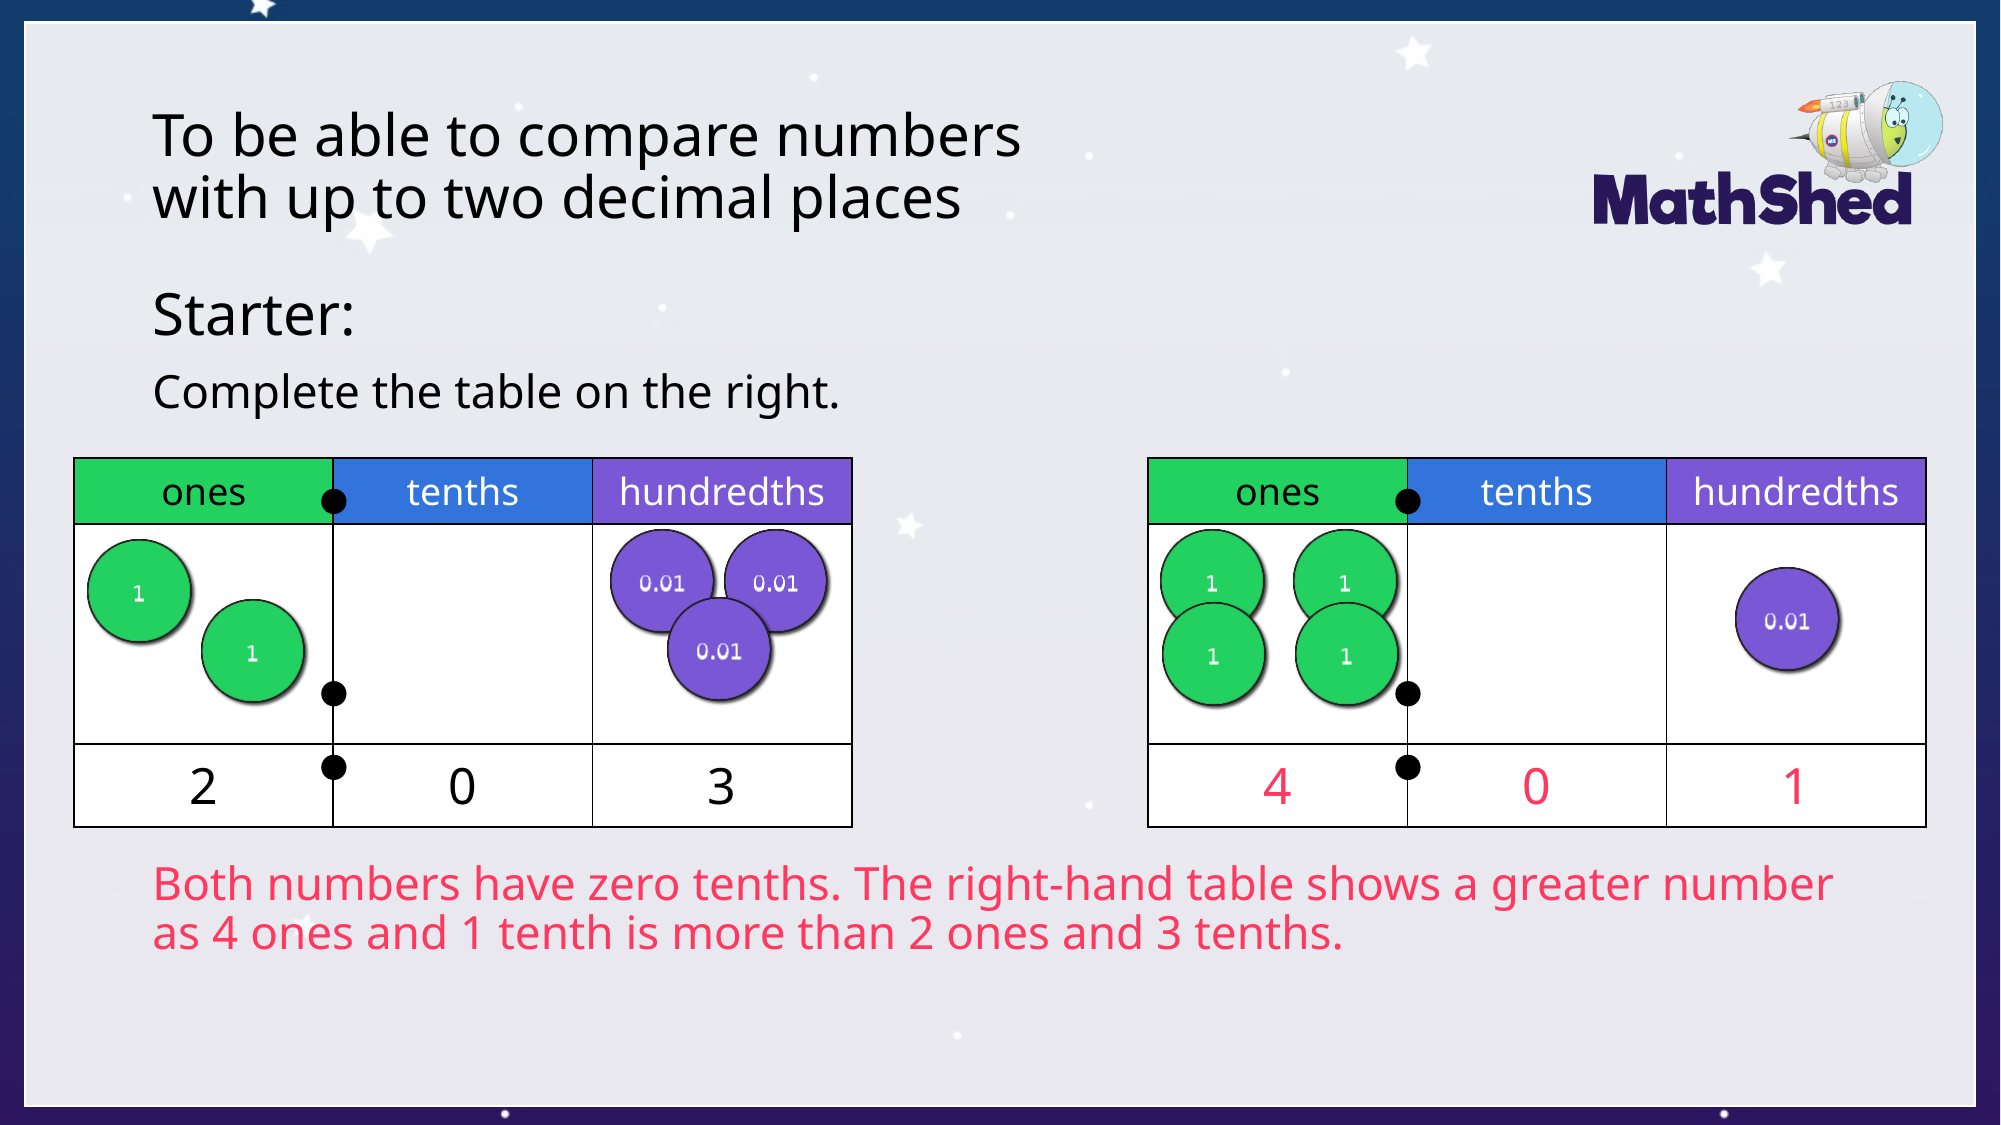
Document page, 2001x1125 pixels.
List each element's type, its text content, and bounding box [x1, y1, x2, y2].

table_cell [334, 525, 592, 743]
table_header ones [75, 459, 332, 523]
table_cell 2 [75, 745, 332, 826]
picture [0, 0, 2001, 1125]
text_box [1395, 754, 1421, 781]
table_cell 0 [334, 745, 592, 826]
text_box [1407, 681, 1421, 707]
table_header tenths [334, 459, 592, 523]
table_cell [1149, 525, 1407, 743]
table_cell 4 [1149, 745, 1407, 826]
text_box [321, 754, 347, 781]
list Starter: Complete the table on the right. Both numbers have zero tenths. The right-hand table shows a greater number as 4 ones and 1 tenth is more than 2 ones and 3 tenths. [137, 277, 1863, 992]
table_cell [1408, 525, 1666, 743]
table_cell 1 [1667, 745, 1925, 826]
table_header hundredths [1667, 459, 1925, 523]
table_cell [593, 525, 851, 743]
table_header hundredths [593, 459, 851, 523]
table_cell [75, 525, 332, 743]
title To be able to compare numbers with up to two decimal places [137, 59, 1578, 277]
text_box [321, 681, 347, 707]
table_cell 0 [1408, 745, 1666, 826]
table_header ones [1149, 459, 1407, 523]
table_cell [1667, 525, 1925, 743]
table_cell 3 [593, 745, 851, 826]
table_header tenths [1408, 459, 1666, 523]
text_box [1395, 488, 1421, 515]
text_box [321, 488, 347, 515]
